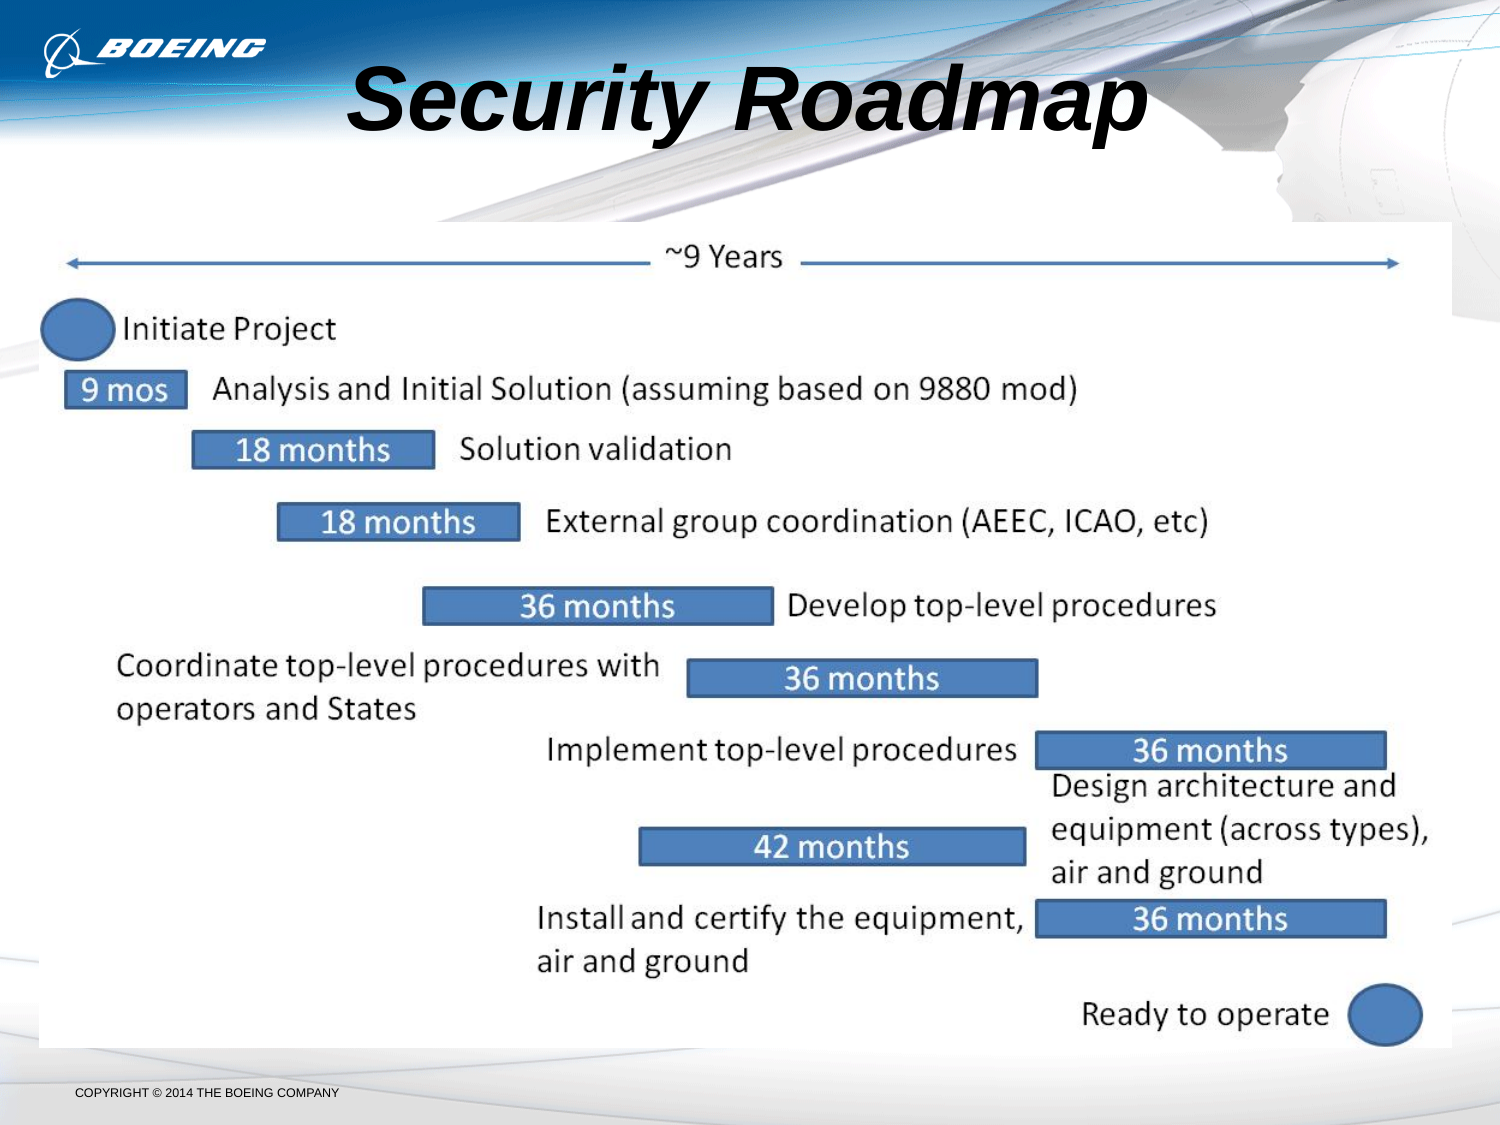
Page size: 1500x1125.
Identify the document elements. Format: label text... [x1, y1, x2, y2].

picture [0, 0, 1500, 1125]
title Security Roadmap [67, 56, 1430, 131]
